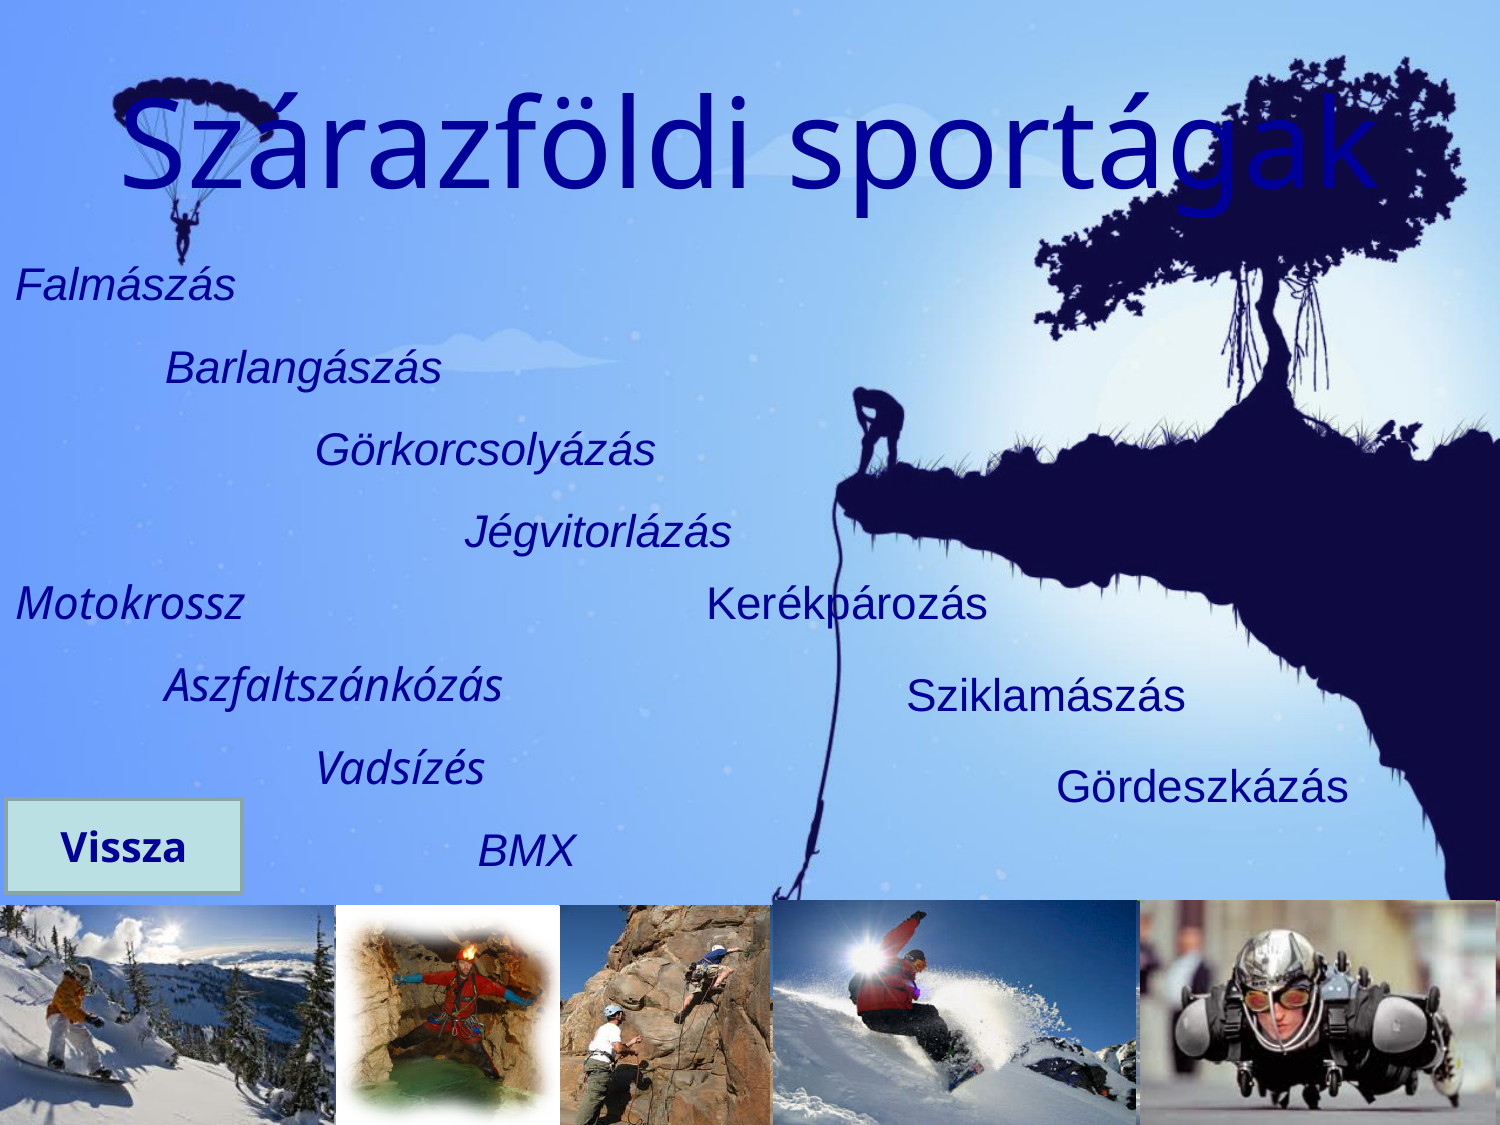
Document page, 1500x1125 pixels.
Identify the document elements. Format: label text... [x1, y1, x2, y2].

picture [0, 0, 1500, 1125]
list Kerékpározás Sziklamászás Gördeszkázás Hódeszkázás [690, 538, 1447, 903]
text_box Falmászás Barlangászás Görkorcsolyázás Jégvitorlázás [0, 219, 963, 767]
title Szárazföldi sportágak [74, 44, 1426, 233]
text_box Motokrossz Aszfaltszánkózás Vadsízés BMX [0, 767, 868, 884]
text_box Vissza [4, 797, 244, 895]
